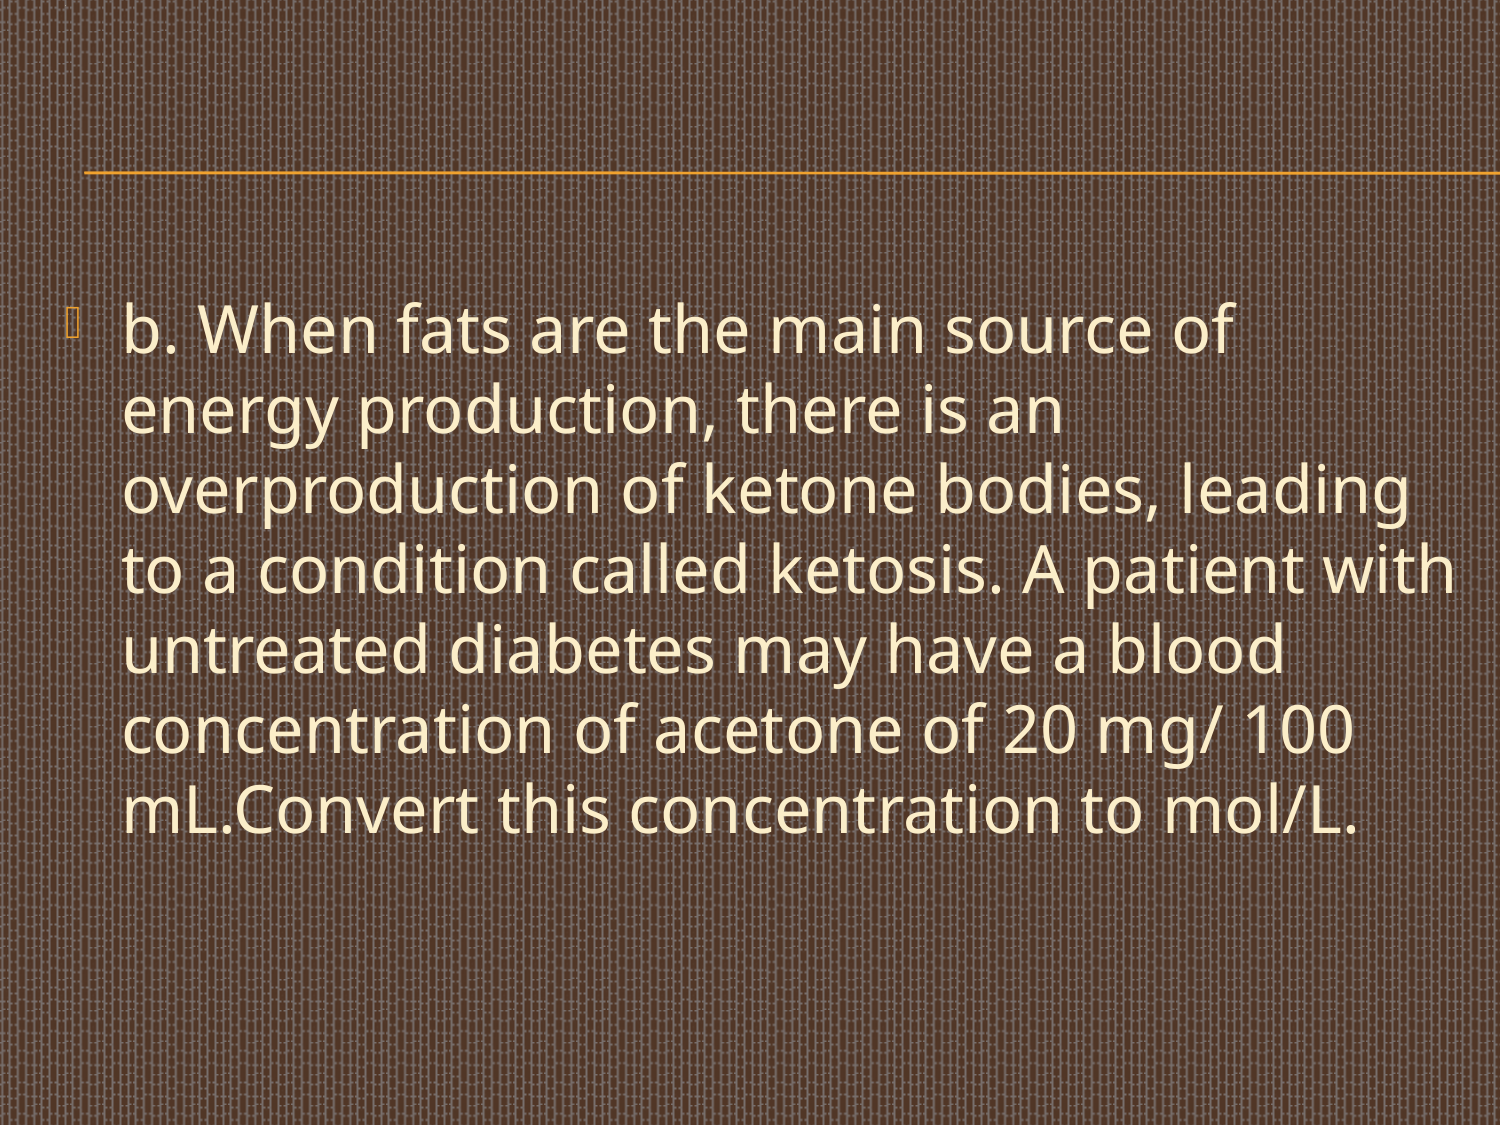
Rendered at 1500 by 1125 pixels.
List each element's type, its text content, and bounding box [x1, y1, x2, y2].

list b. When fats are the main source of energy production, there is an overproduction of ketone bodies, leading to a condition called ketosis. A patient with untreated diabetes may have a blood concentration of acetone of 20 mg/ 100 mL.Convert this concentration to mol/L. [50, 0, 1475, 1125]
